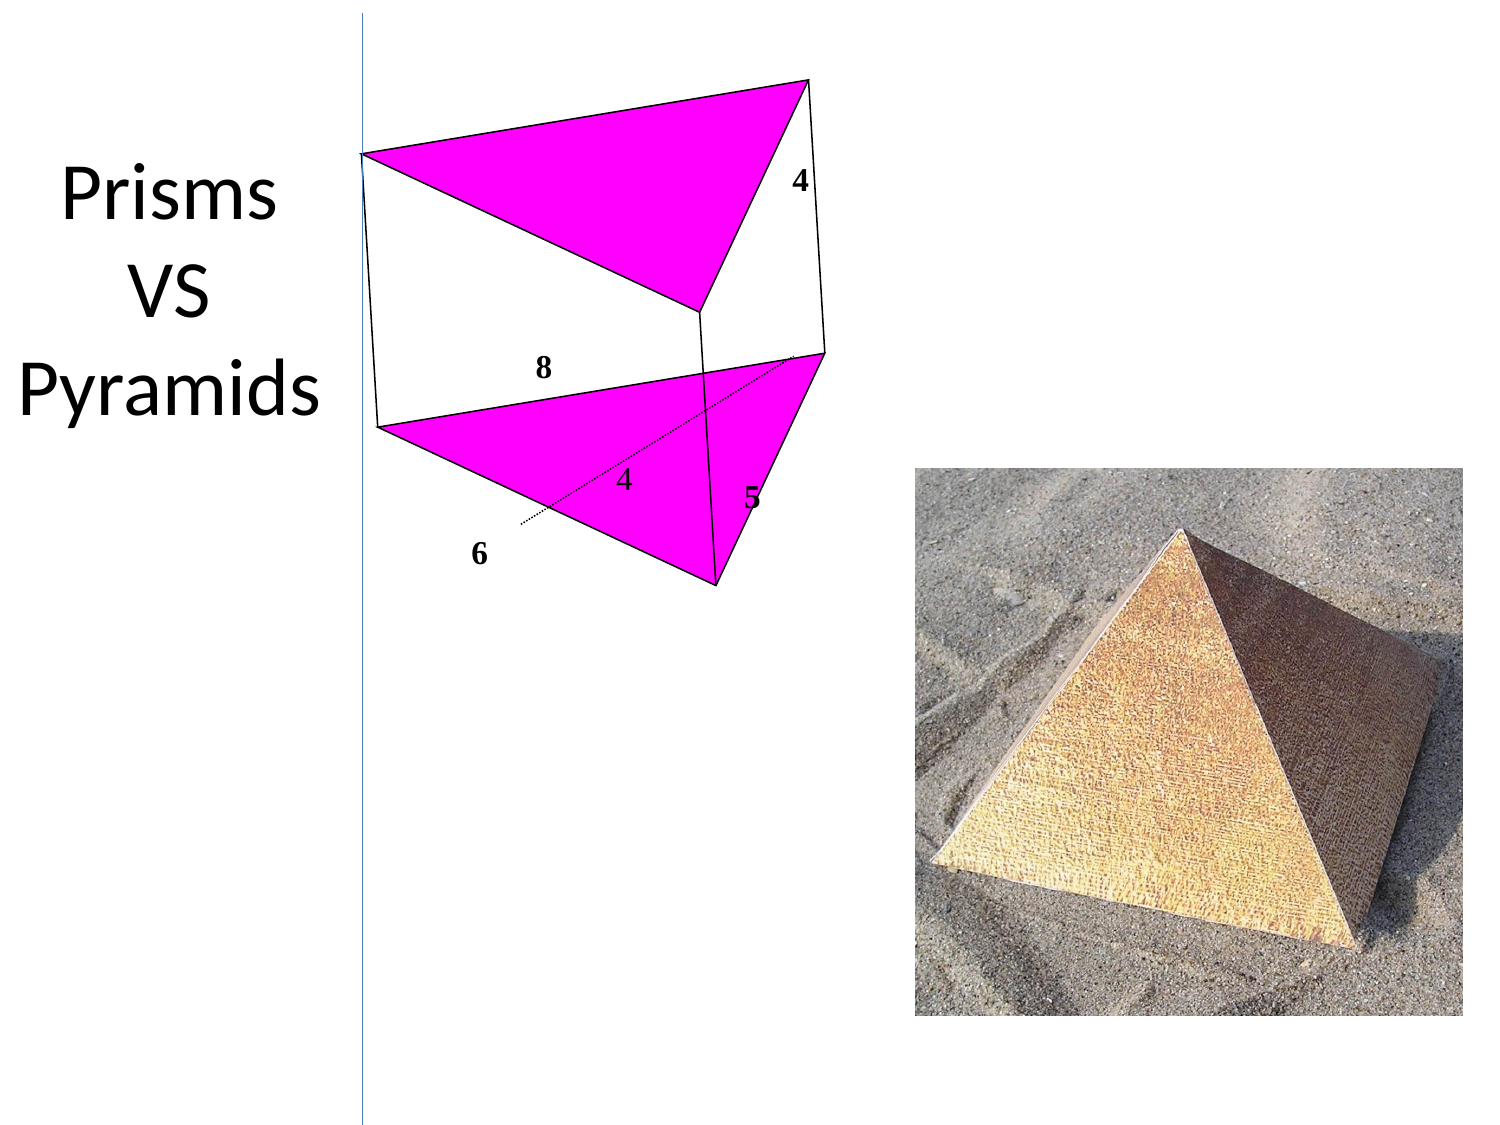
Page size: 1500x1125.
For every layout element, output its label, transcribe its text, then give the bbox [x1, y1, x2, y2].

picture [915, 468, 1463, 1016]
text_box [376, 0, 859, 607]
title Prisms VS Pyramids [0, 100, 345, 469]
